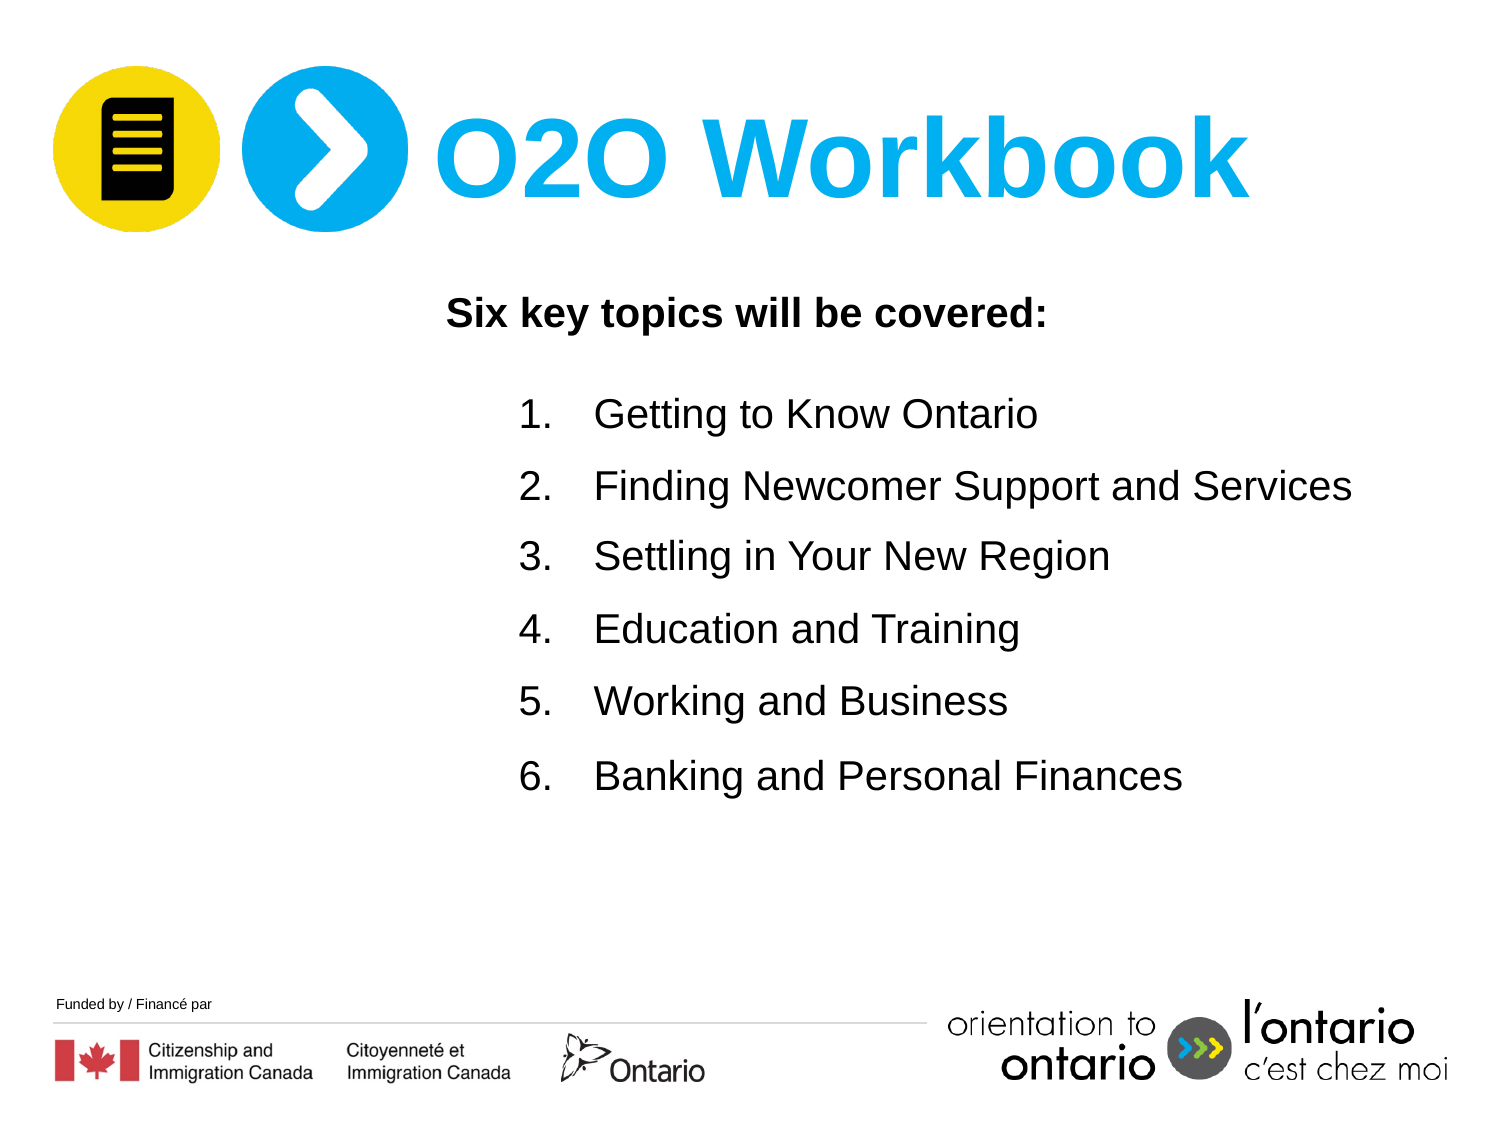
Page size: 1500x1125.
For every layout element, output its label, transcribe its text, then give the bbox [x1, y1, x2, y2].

picture [241, 154, 309, 232]
picture [241, 66, 312, 145]
picture [948, 999, 1447, 1080]
picture [52, 66, 221, 232]
text_box O2O Workbook [419, 78, 1282, 228]
picture [339, 66, 408, 133]
picture [296, 89, 367, 210]
text_box Six key topics will be covered: Getting to Know Ontario Finding Newcomer Support and Services Settling in Your New Region Education and Training Working and Business Banking and Personal Finances [431, 278, 1488, 807]
picture [51, 1032, 514, 1091]
picture [561, 1032, 705, 1083]
picture [341, 165, 408, 232]
